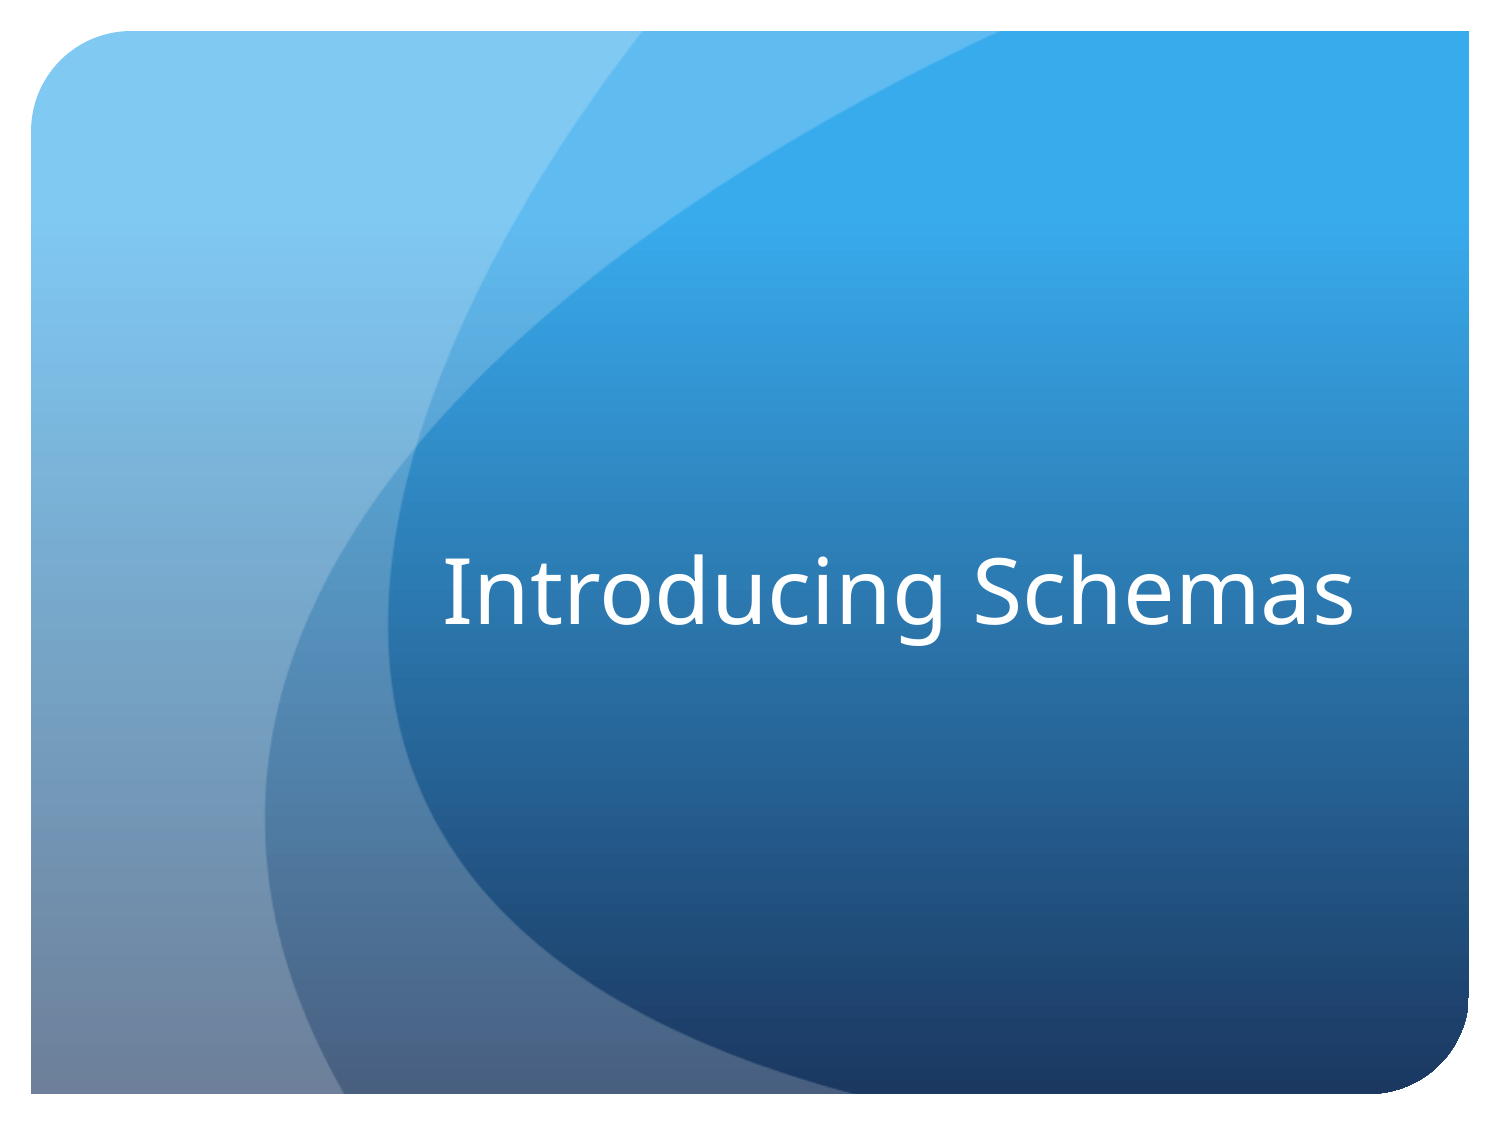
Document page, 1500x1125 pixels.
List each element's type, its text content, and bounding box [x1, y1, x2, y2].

title Introducing Schemas [262, 408, 1372, 650]
picture [25, 30, 1474, 1095]
